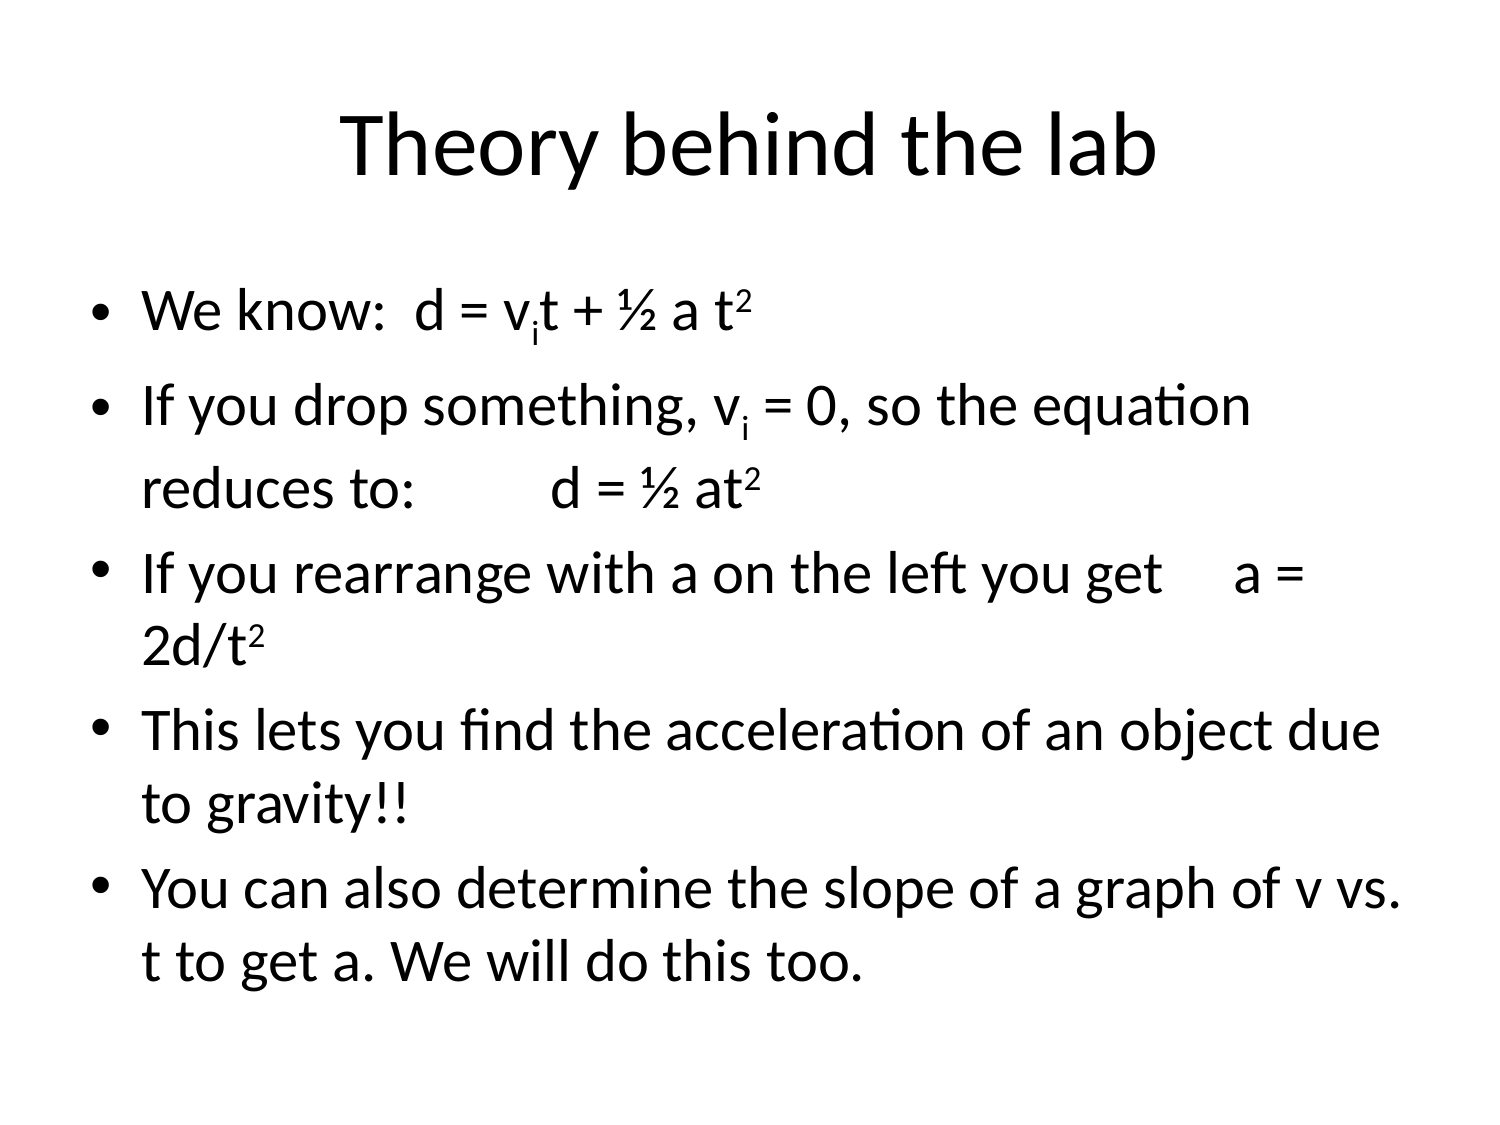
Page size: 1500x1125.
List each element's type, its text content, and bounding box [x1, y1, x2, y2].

list We know: d = vit + ½ a t2 If you drop something, vi = 0, so the equation reduces to: d = ½ at2 If you rearrange with a on the left you get a = 2d/t2 This lets you find the acceleration of an object due to gravity!! You can also determine the slope of a graph of v vs. t to get a. We will do this too. [75, 262, 1425, 1005]
title Theory behind the lab [75, 45, 1425, 233]
